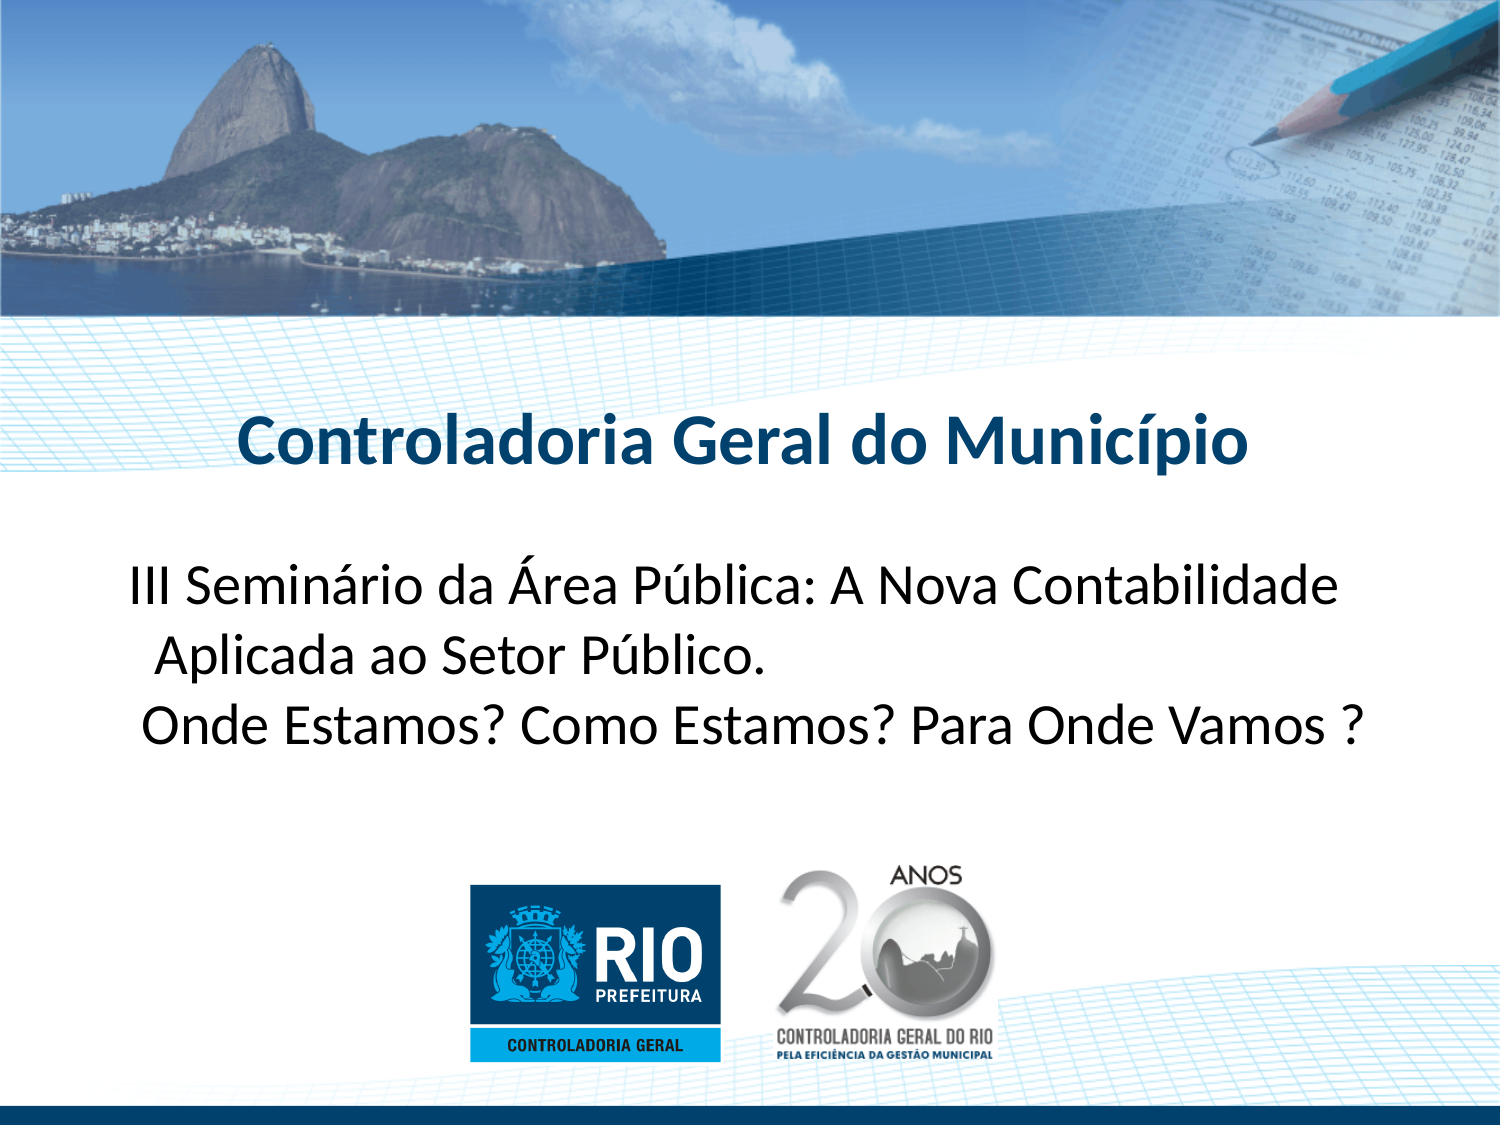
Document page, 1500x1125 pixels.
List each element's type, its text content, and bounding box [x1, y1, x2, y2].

picture [0, 0, 1500, 472]
text_box III Seminário da Área Pública: A Nova Contabilidade Aplicada ao Setor Público. Onde Estamos? Como Estamos? Para Onde Vamos ? [100, 538, 1388, 764]
picture [0, 865, 1500, 1104]
text_box Controladoria Geral do Município [29, 314, 1459, 556]
text_box [0, 1104, 1500, 1125]
